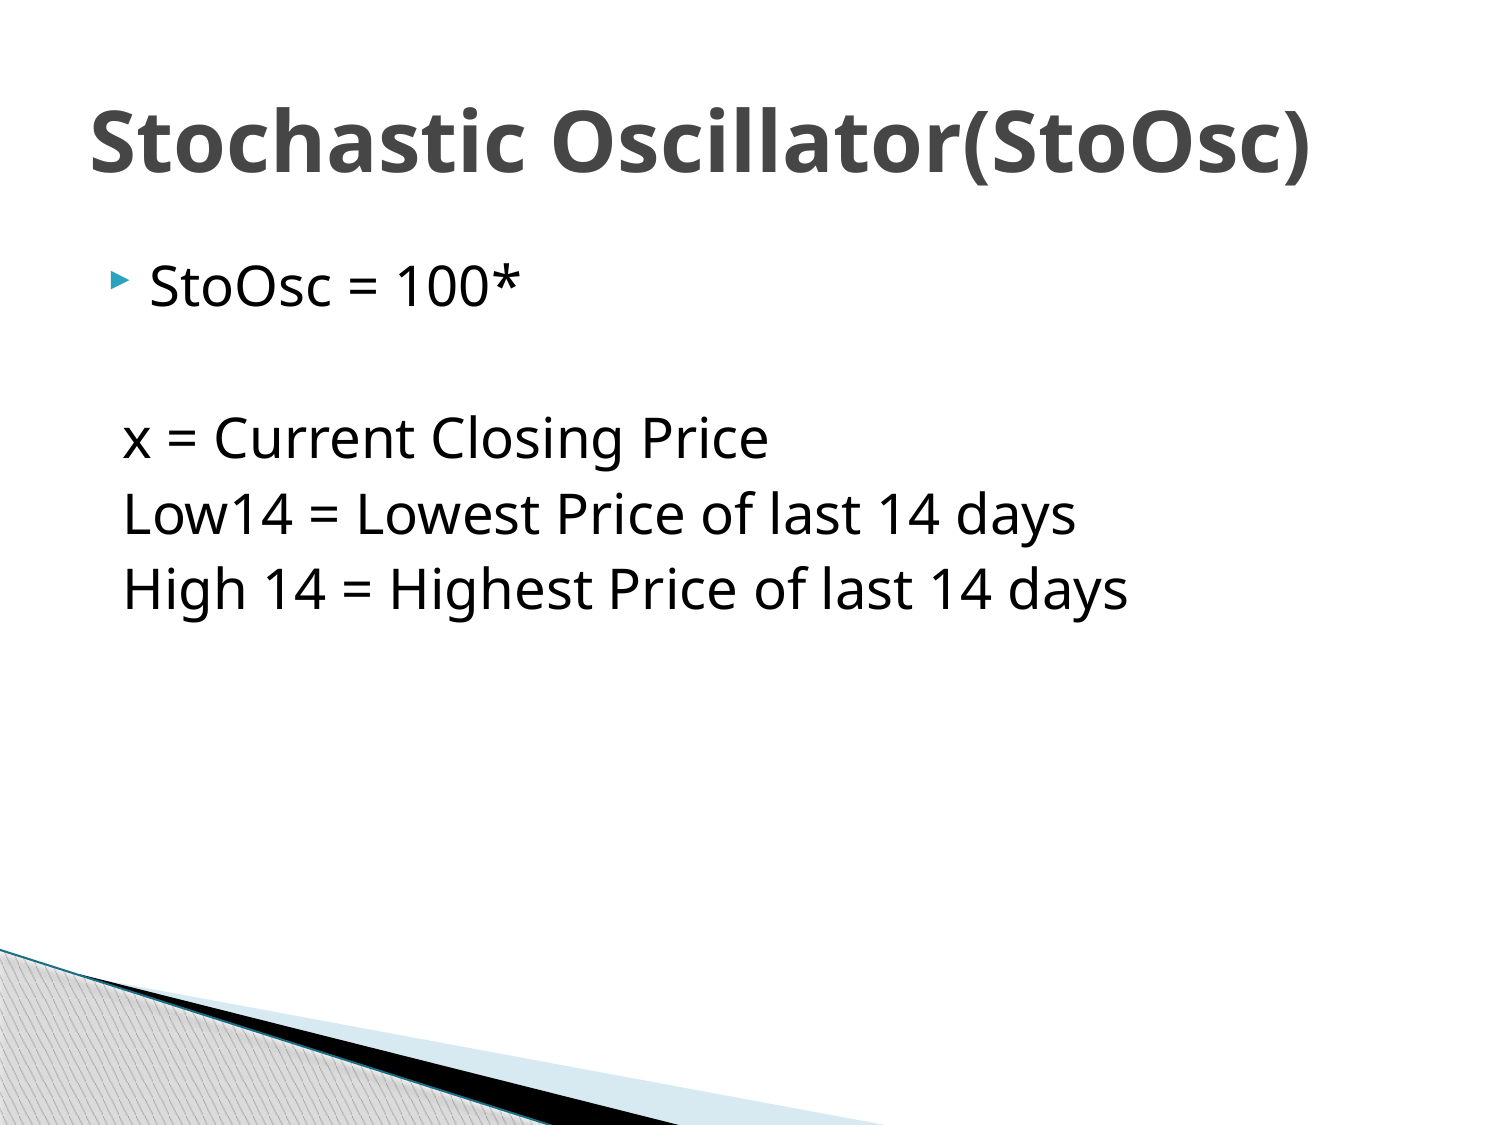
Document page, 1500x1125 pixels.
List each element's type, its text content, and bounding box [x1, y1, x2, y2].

title Stochastic Oscillator(StoOsc) [75, 45, 1425, 233]
